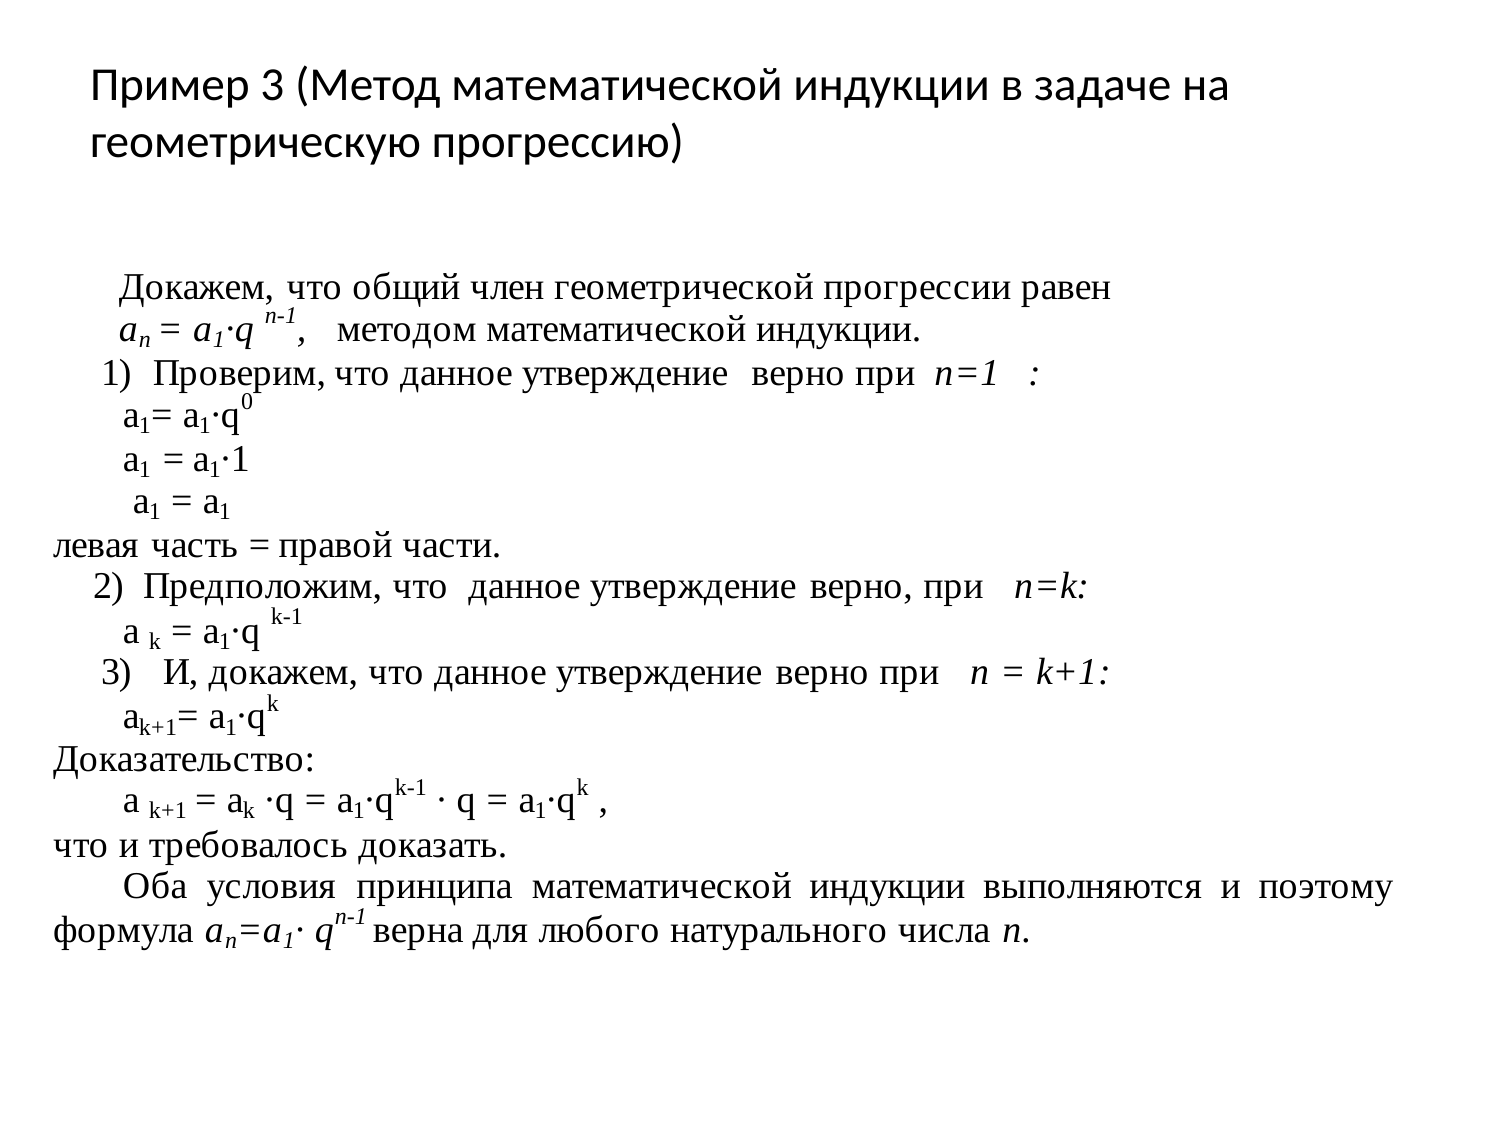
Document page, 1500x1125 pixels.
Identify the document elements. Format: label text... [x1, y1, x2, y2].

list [52, 266, 1394, 955]
title Пример 3 (Метод математической индукции в задаче на геометрическую прогрессию) [75, 45, 1425, 233]
